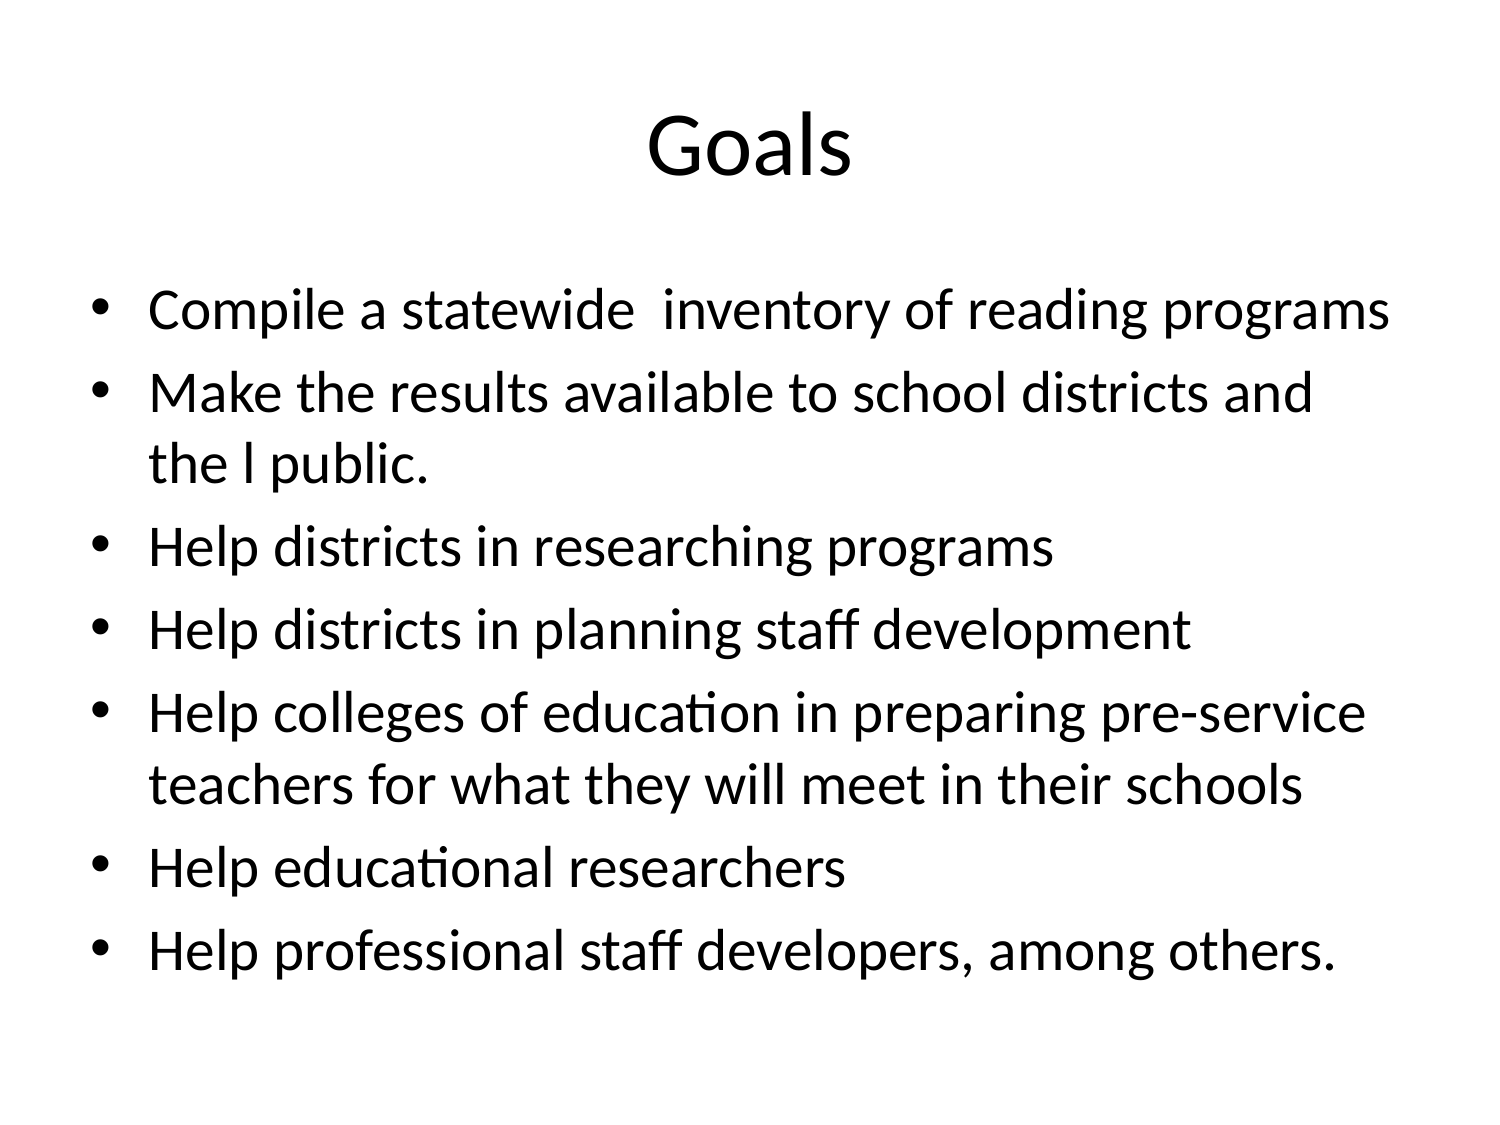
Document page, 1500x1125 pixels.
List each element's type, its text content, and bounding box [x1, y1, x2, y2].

list Compile a statewide inventory of reading programs Make the results available to school districts and the l public. Help districts in researching programs Help districts in planning staff development Help colleges of education in preparing pre-service teachers for what they will meet in their schools Help educational researchers Help professional staff developers, among others. [75, 262, 1425, 1005]
title Goals [75, 45, 1425, 233]
